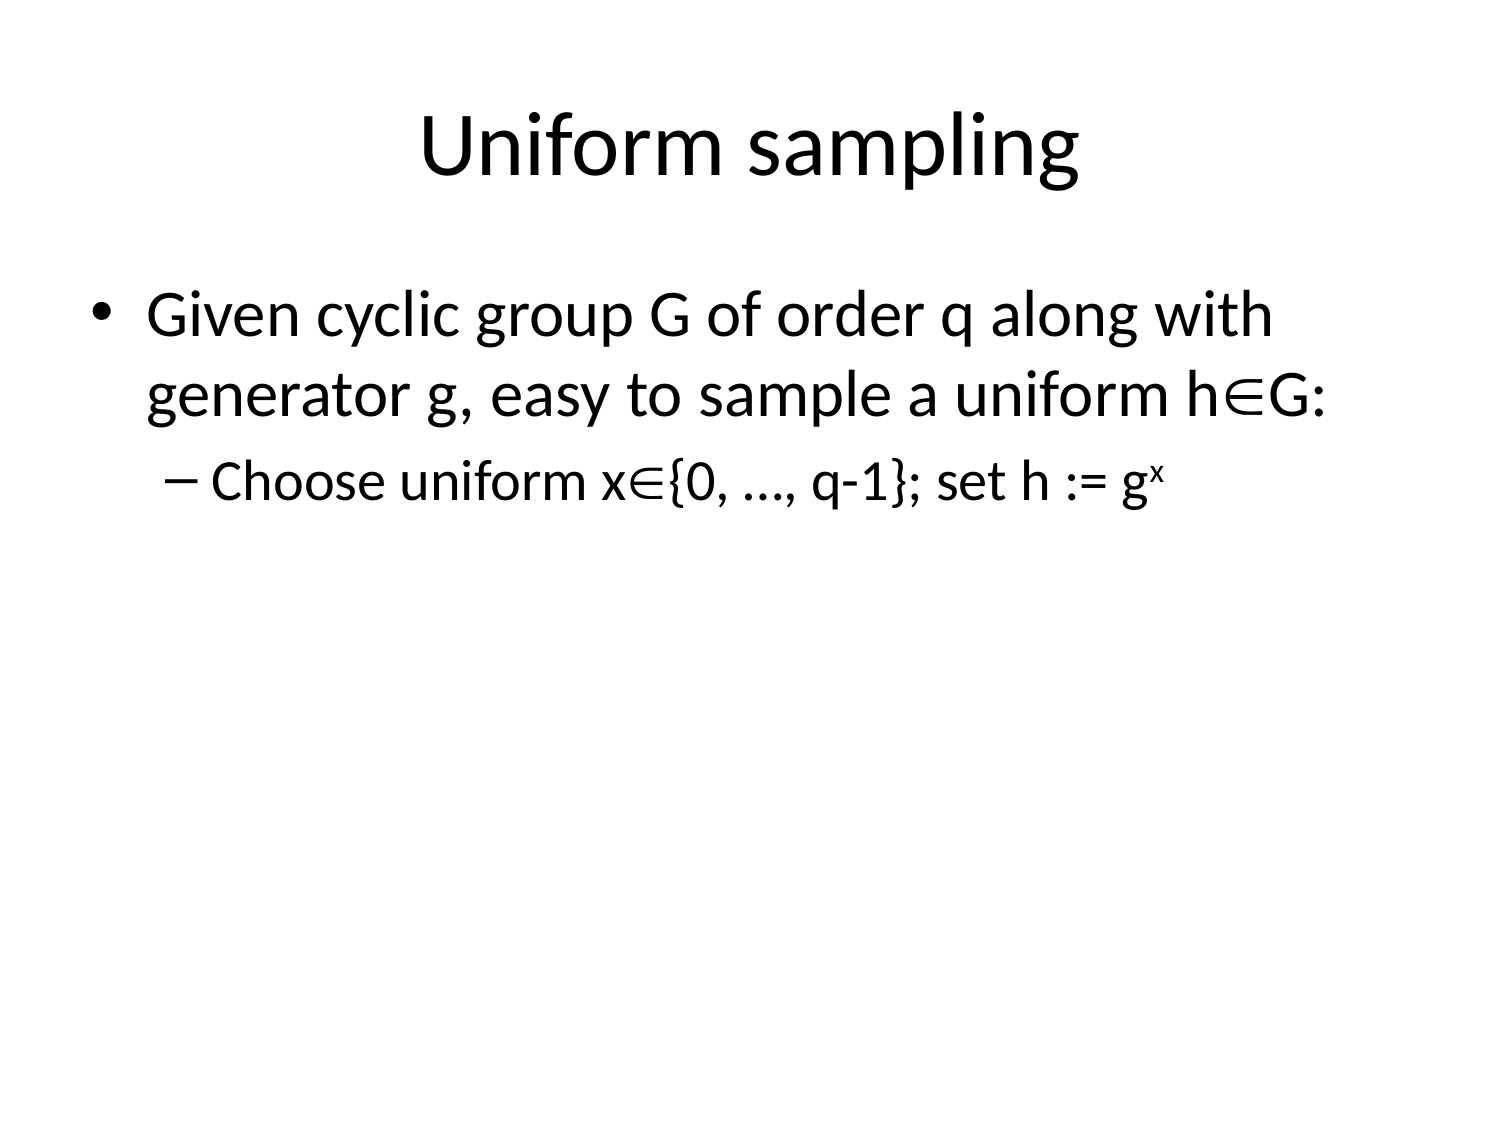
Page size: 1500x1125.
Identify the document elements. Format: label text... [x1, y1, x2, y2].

list Given cyclic group G of order q along with generator g, easy to sample a uniform hG: Choose uniform x{0, …, q-1}; set h := gx [75, 262, 1425, 1005]
title Uniform sampling [75, 45, 1425, 233]
